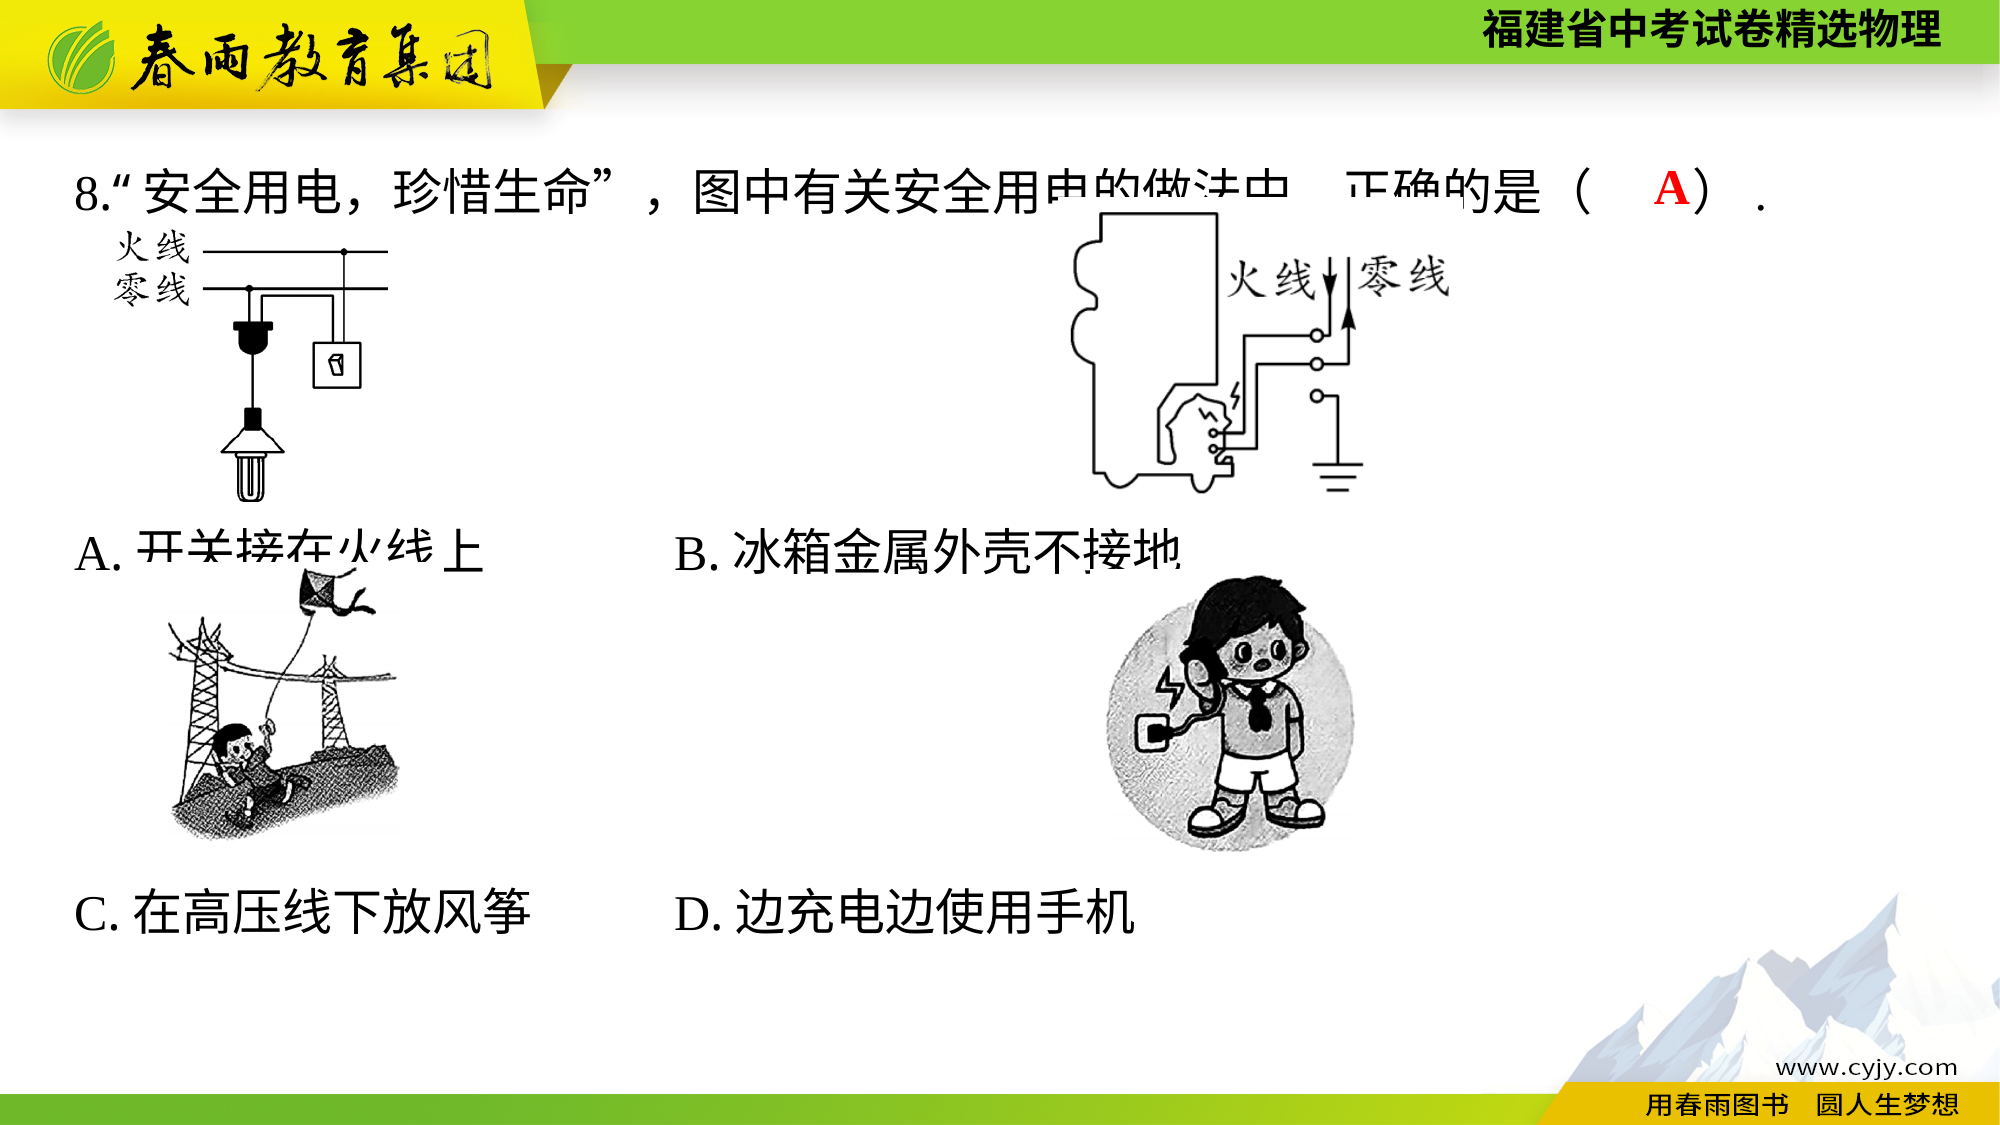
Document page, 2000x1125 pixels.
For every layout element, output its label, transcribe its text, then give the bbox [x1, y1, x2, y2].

text_box A [1639, 147, 1704, 223]
picture [0, 0, 2000, 1125]
list 8.“安全用电，珍惜生命”，图中有关安全用电的做法中，正确的是（ ）. A.开关接在火线上 B.冰箱金属外壳不接地 C.在高压线下放风筝 D.边充电边使用手机 [59, 122, 1944, 956]
